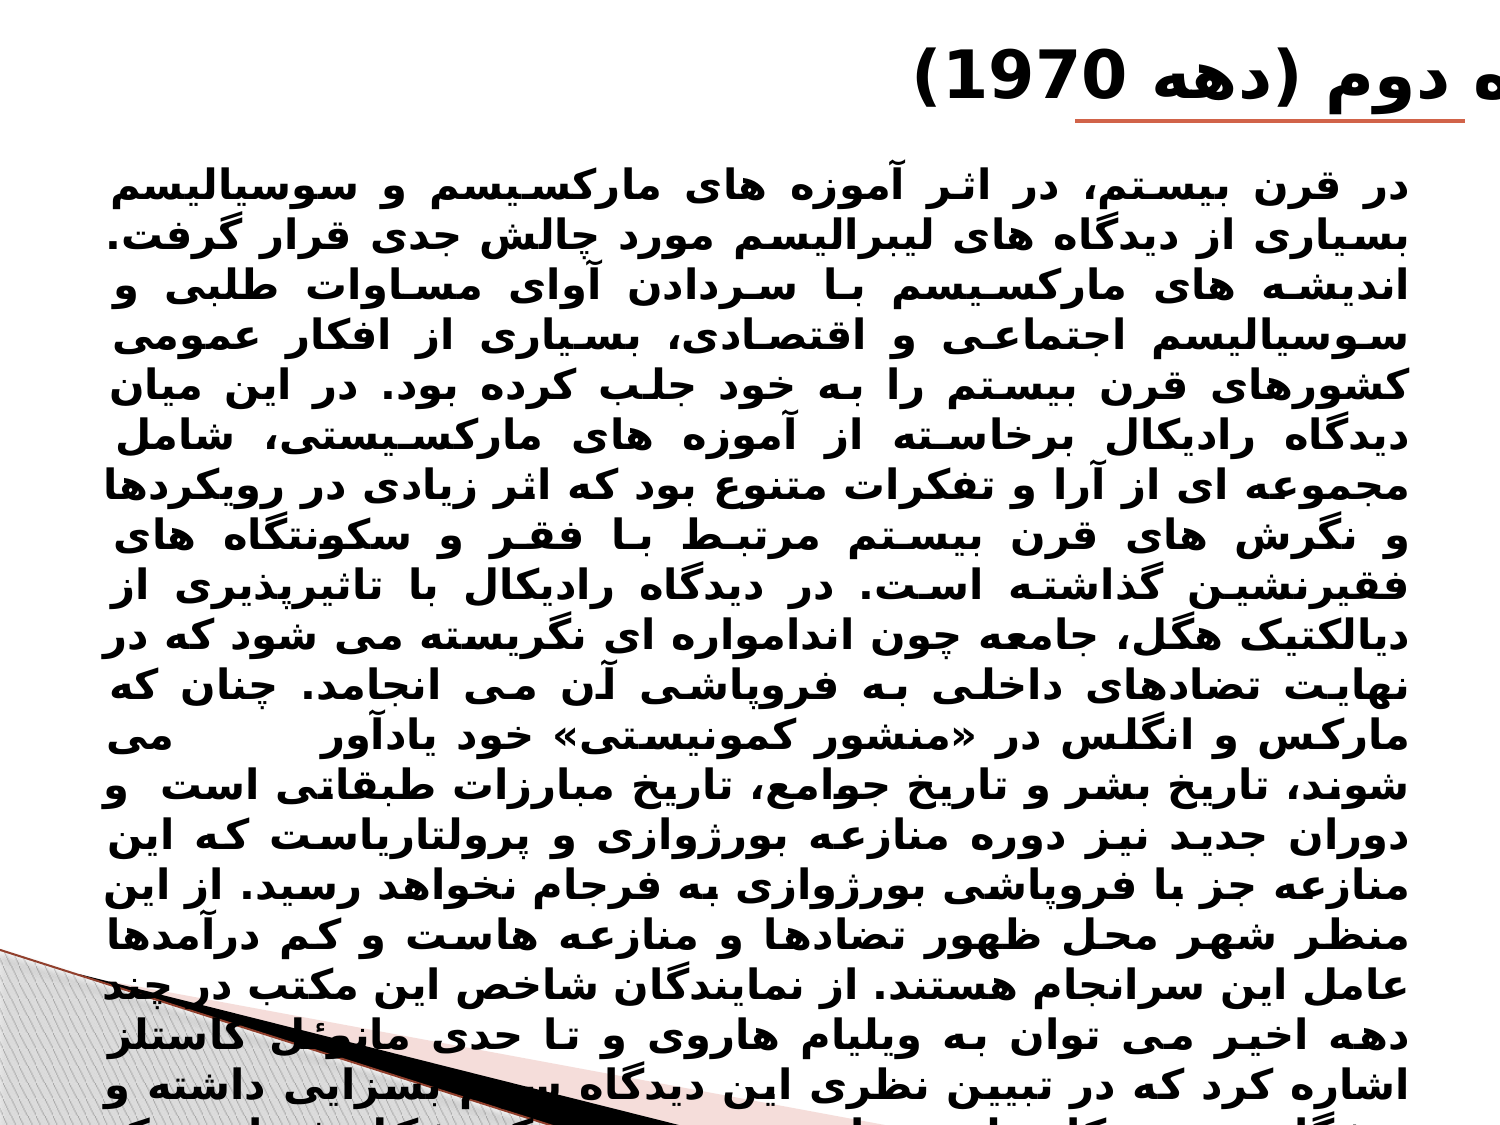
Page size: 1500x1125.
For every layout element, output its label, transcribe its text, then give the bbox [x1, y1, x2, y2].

text_box دوره دوم (دهه 1970) [897, 24, 1500, 120]
text_box در قرن بیستم، در اثر آموزه های مارکسیسم و سوسیالیسم بسیاری از دیدگاه های لیبرالیسم مورد چالش جدی قرار گرفت. اندیشه های مارکسیسم با سردادن آوای مساوات طلبی و سوسیالیسم اجتماعی و اقتصادی، بسیاری از افکار عمومی کشورهای قرن بیستم را به خود جلب کرده بود. در این میان دیدگاه رادیکال برخاسته از آموزه های مارکسیستی، شامل مجموعه ای از آرا و تفکرات متنوع بود که اثر زیادی در رویکردها و نگرش های قرن بیستم مرتبط با فقر و سکونتگاه های فقیرنشین گذاشته است. در دیدگاه رادیکال با تاثیرپذیری از دیالکتیک هگل، جامعه چون اندامواره ای نگریسته می شود که در نهایت تضادهای داخلی به فروپاشی آن می انجامد. چنان که مارکس و انگلس در «منشور کمونیستی» خود یادآور می شوند، تاریخ بشر و تاریخ جوامع، تاریخ مبارزات طبقاتی است و دوران جدید نیز دوره منازعه بورژوازی و پرولتاریاست که این منازعه جز با فروپاشی بورژوازی به فرجام نخواهد رسید. از این منظر شهر محل ظهور تضادها و منازعه هاست و کم درآمدها عامل این سرانجام هستند. از نمایندگان شاخص این مکتب در چند دهه اخیر می توان به ویلیام هاروی و تا حدی مانوئل کاستلز اشاره کرد که در تبیین نظری این دیدگاه سهم بسزایی داشته و پیشگام بودند. کاستلز و هارویی معتقدند که شکل فضایی یک جامعه با سازوکارهای کلی توسعه آن رابطه نزدیک دارد و برای شناخت شهر باید فرآیندهایی را که به وسیله آن ها شکل های فضایی ایجاد و دگرگون می شوند، درک کرد. [87, 149, 1425, 1125]
